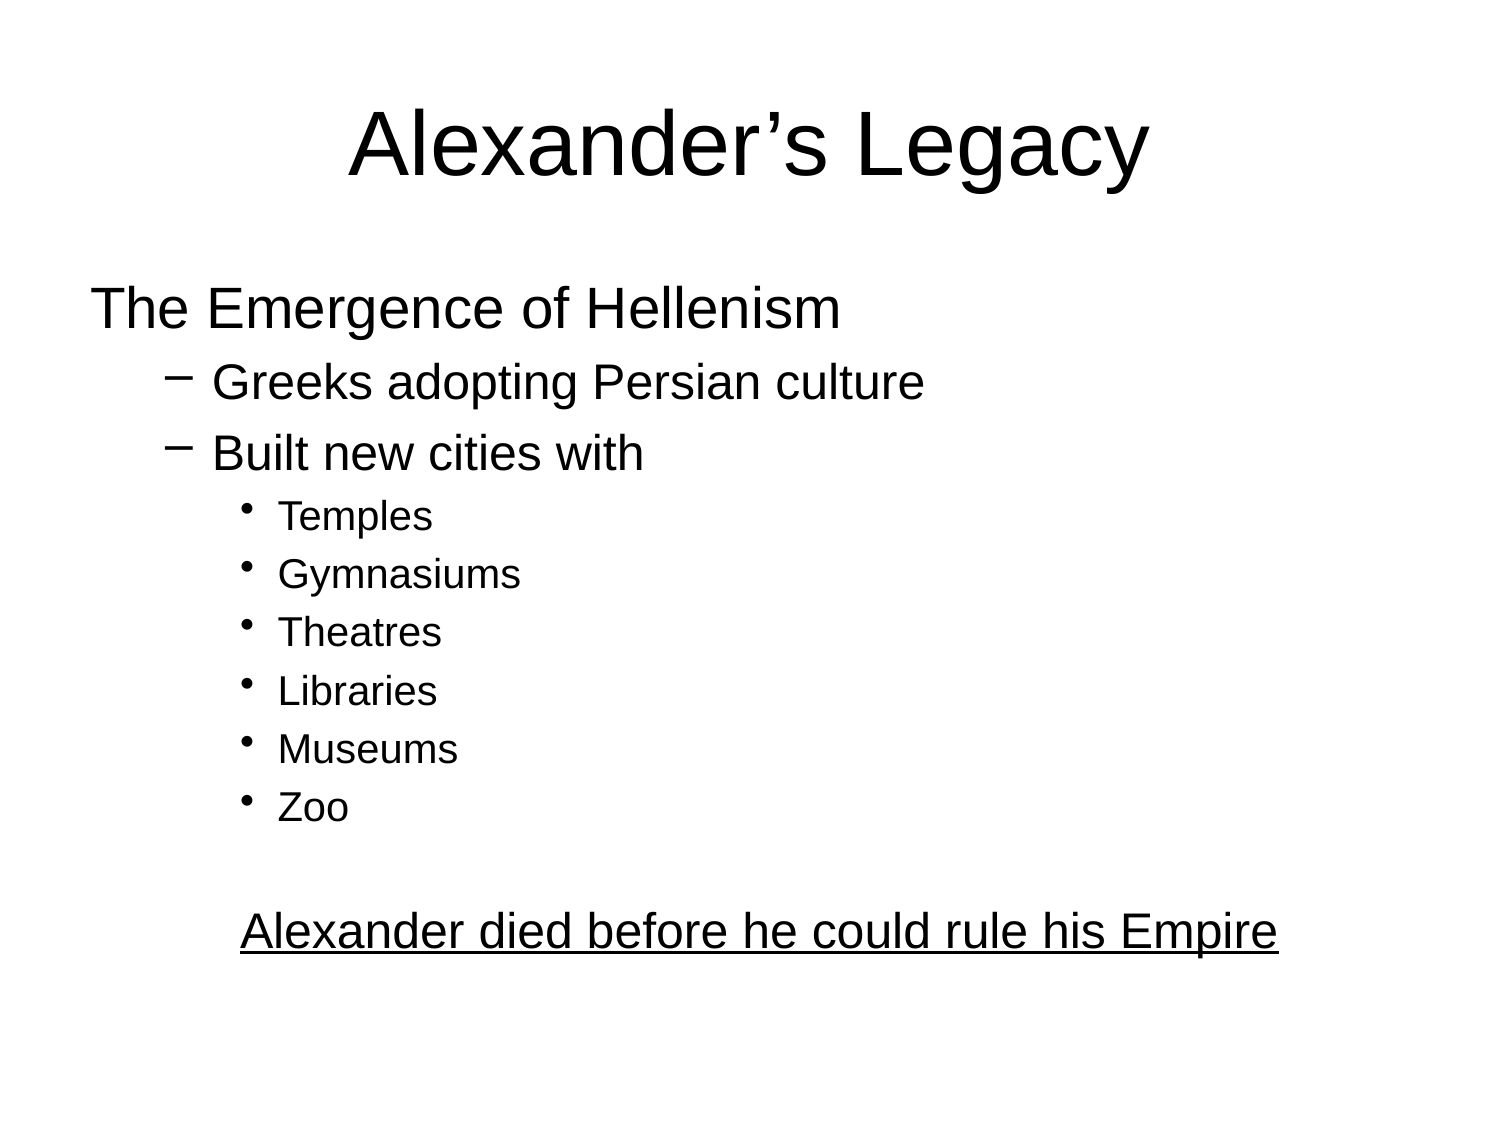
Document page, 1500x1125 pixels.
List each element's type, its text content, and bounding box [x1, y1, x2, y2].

list The Emergence of Hellenism Greeks adopting Persian culture Built new cities with Temples Gymnasiums Theatres Libraries Museums Zoo Alexander died before he could rule his Empire [75, 262, 1425, 1005]
title Alexander’s Legacy [75, 45, 1425, 233]
